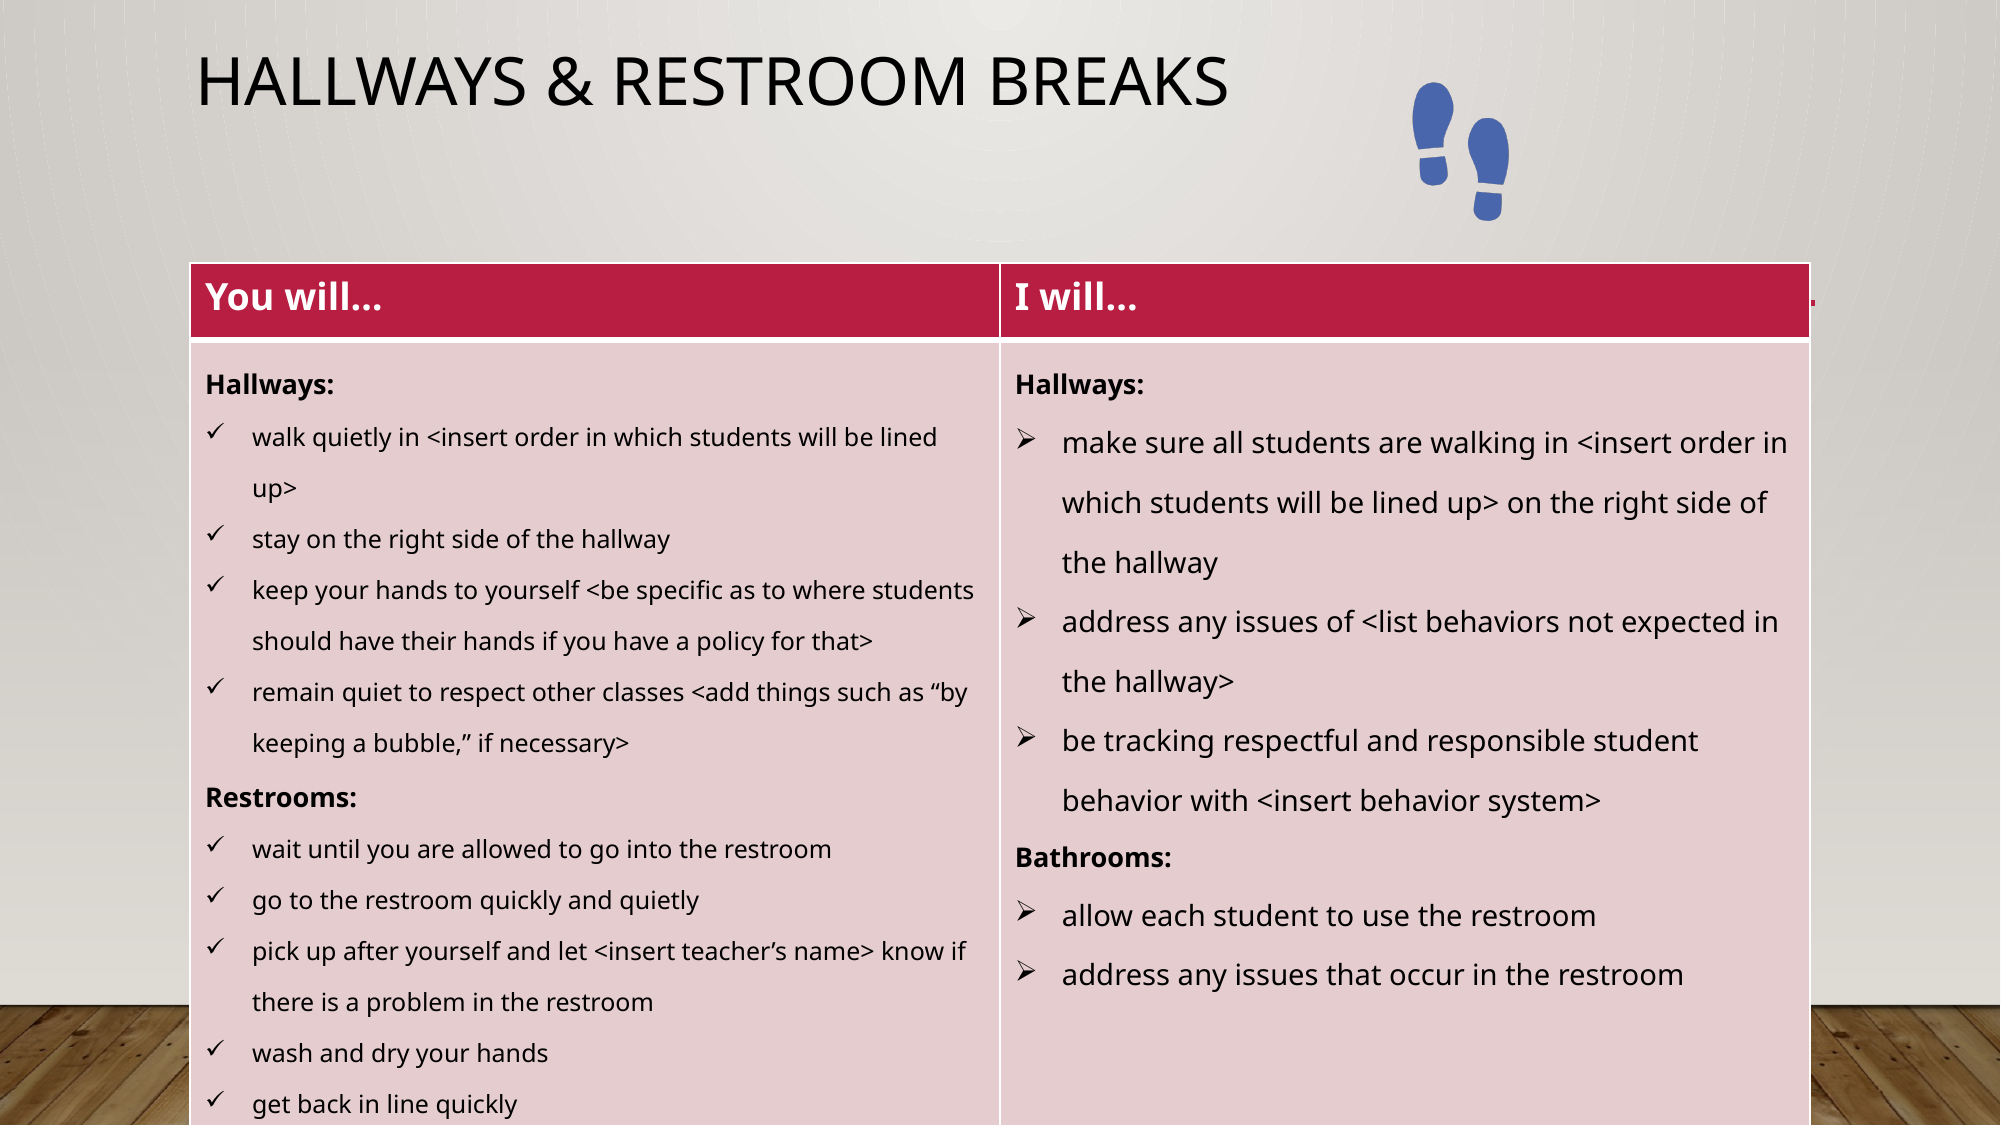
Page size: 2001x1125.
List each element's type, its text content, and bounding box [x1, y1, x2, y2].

picture [1385, 76, 1537, 227]
table_header I will... [1001, 264, 1809, 337]
picture [1811, 1005, 2000, 1125]
table_cell Hallways: make sure all students are walking in <insert order in which students will be lined up> on the right side of the hallway address any issues of <list behaviors not expected in the hallway> be tracking respectful and responsible student behavior with <insert behavior system> Bathrooms: allow each student to use the restroom address any issues that occur in the restroom [1001, 343, 1809, 1125]
table_cell Hallways: walk quietly in <insert order in which students will be lined up> stay on the right side of the hallway keep your hands to yourself <be specific as to where students should have their hands if you have a policy for that> remain quiet to respect other classes <add things such as “by keeping a bubble,” if necessary> Restrooms: wait until you are allowed to go into the restroom go to the restroom quickly and quietly pick up after yourself and let <insert teacher’s name> know if there is a problem in the restroom wash and dry your hands get back in line quickly [191, 343, 999, 1125]
title Hallways & Restroom Breaks [179, 40, 1800, 263]
table_header You will… [191, 264, 999, 337]
picture [0, 1005, 189, 1125]
